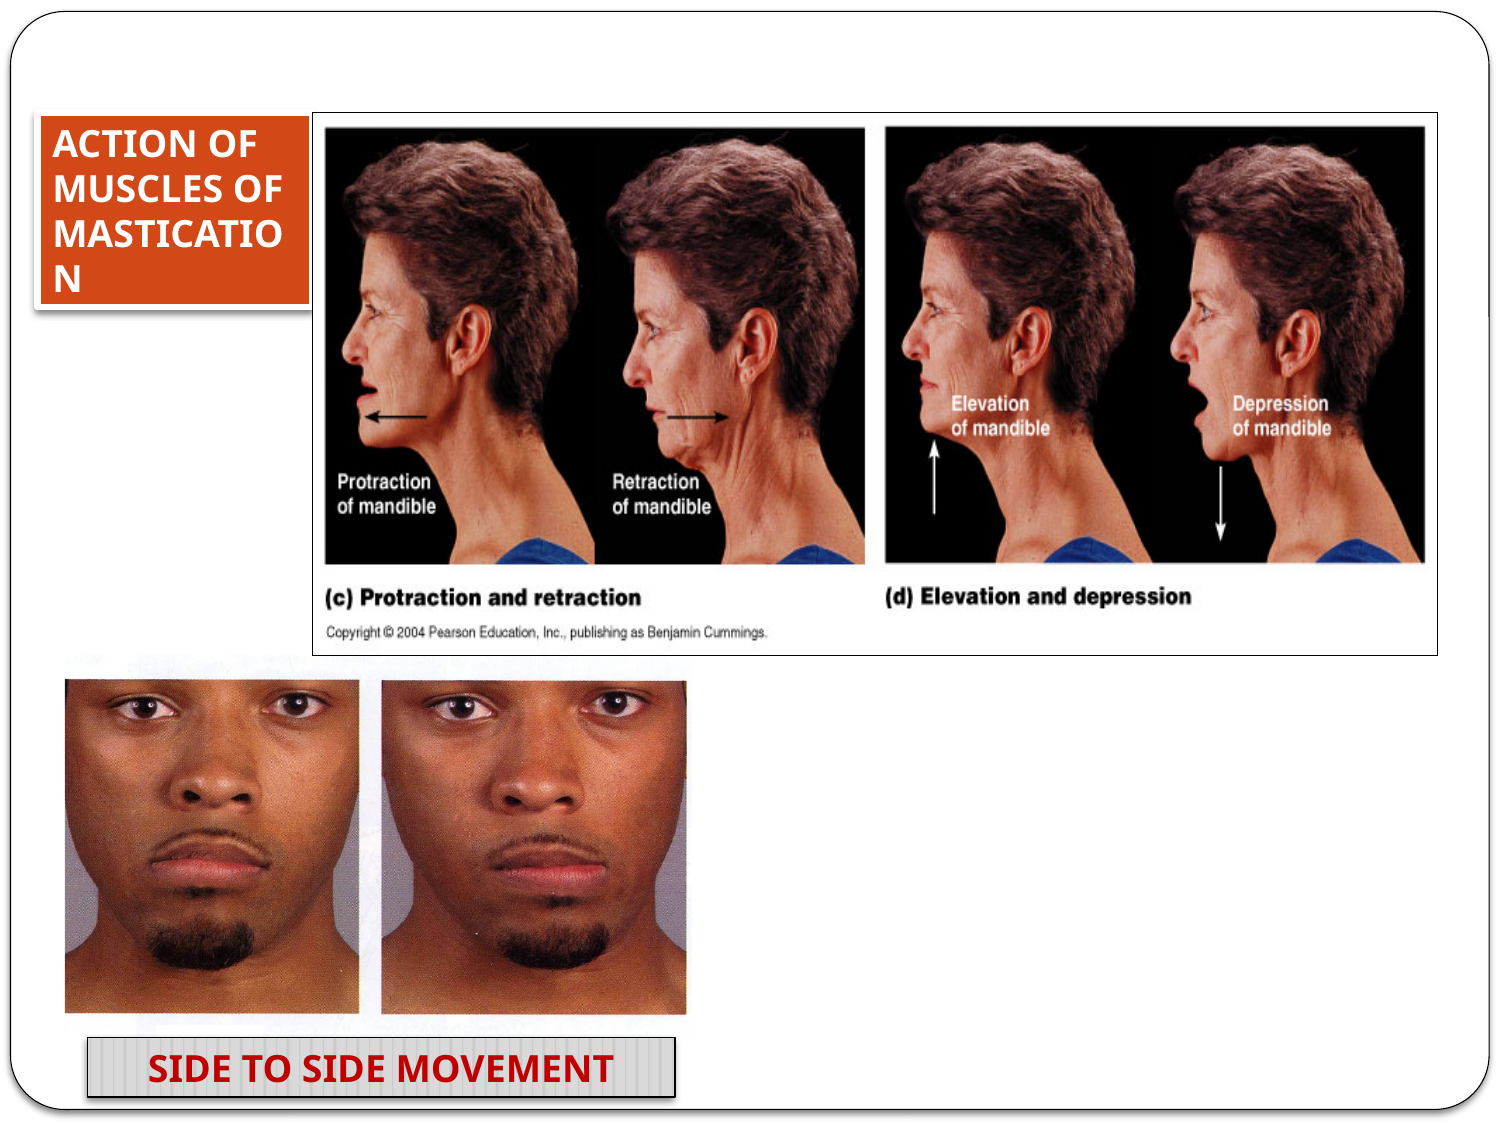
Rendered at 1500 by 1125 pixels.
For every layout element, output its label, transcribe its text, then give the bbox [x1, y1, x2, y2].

text_box SIDE TO SIDE MOVEMENT [87, 1048, 676, 1098]
text_box ACTION OF MUSCLES OF MASTICATION [34, 109, 315, 310]
picture [64, 112, 1438, 1038]
